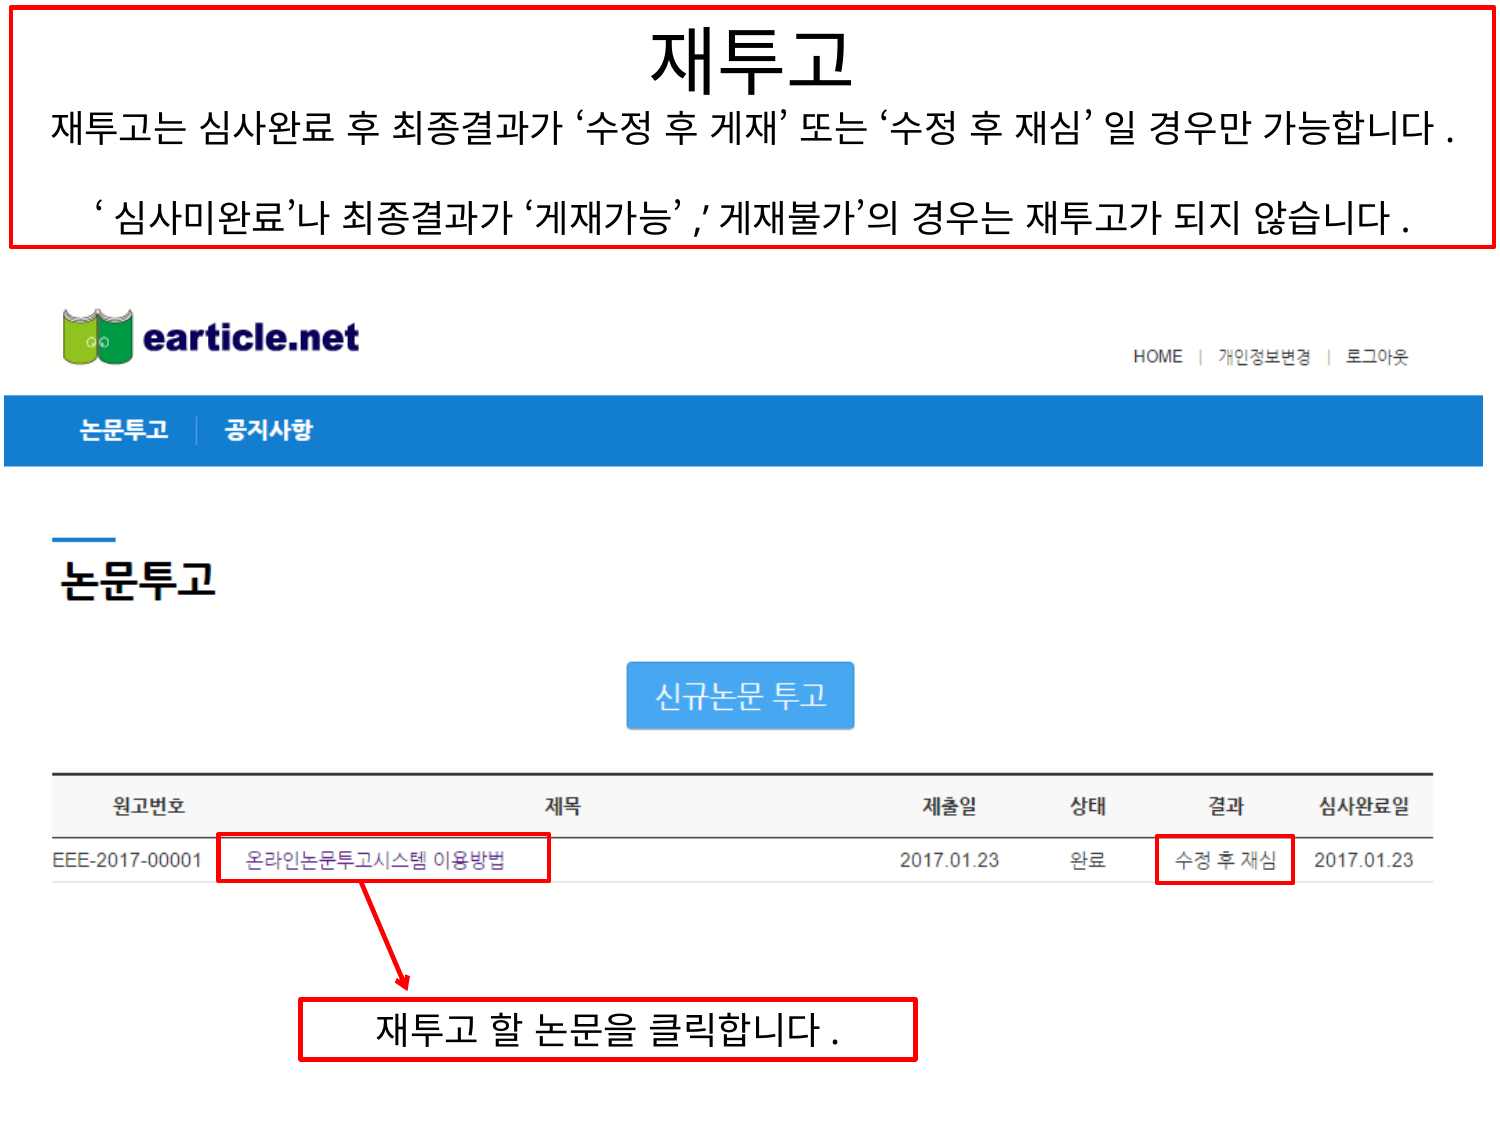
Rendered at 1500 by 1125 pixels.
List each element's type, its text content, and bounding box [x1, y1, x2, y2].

text_box 재투고 재투고는 심사완료 후 최종결과가 ‘수정 후 게재’ 또는 ‘수정 후 재심’ 일 경우만 가능합니다. ‘심사미완료’나 최종결과가 ‘게재가능’,’게재불가’의 경우는 재투고가 되지 않습니다. [10, 7, 1495, 247]
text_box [359, 879, 408, 992]
text_box 재투고 할 논문을 클릭합니다. [300, 999, 916, 1060]
picture [4, 290, 1483, 918]
